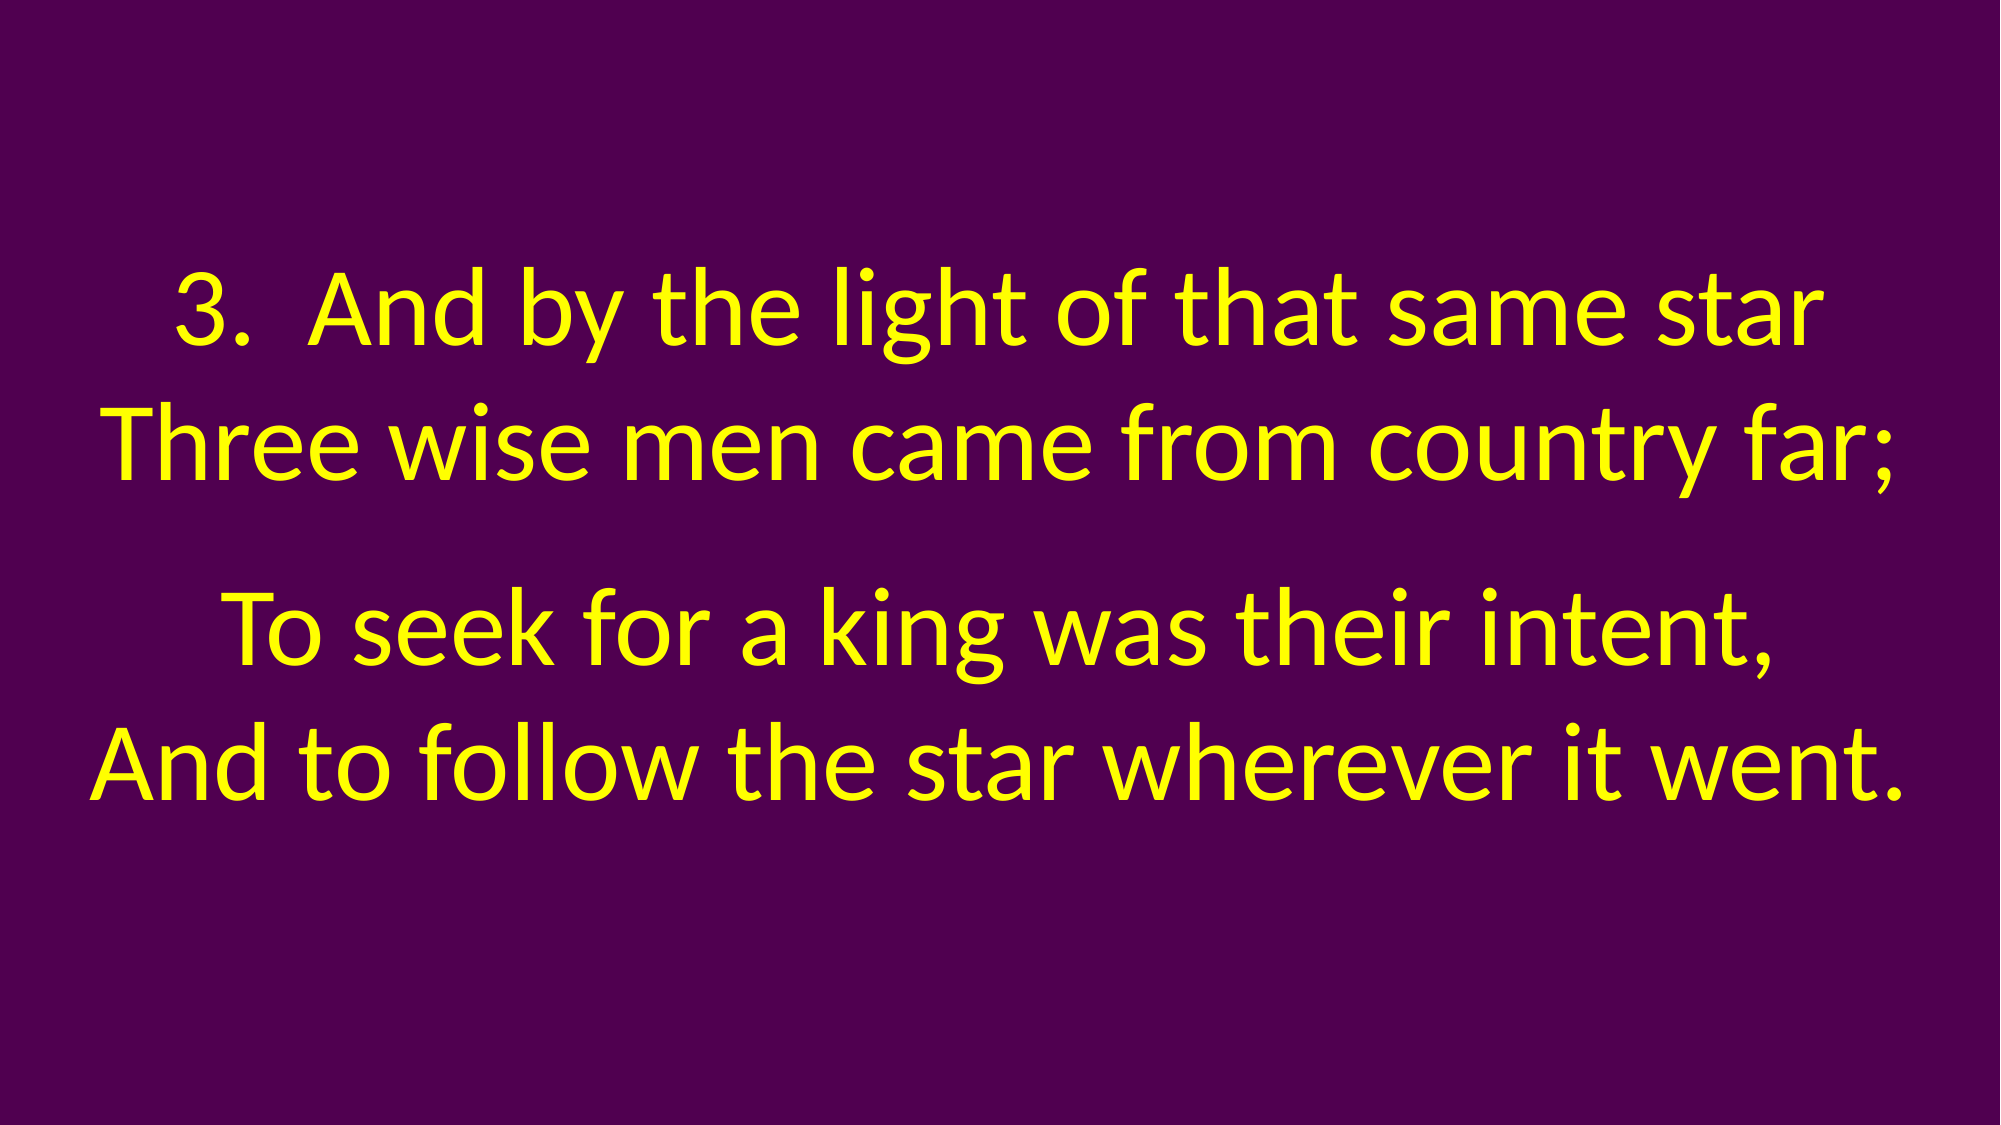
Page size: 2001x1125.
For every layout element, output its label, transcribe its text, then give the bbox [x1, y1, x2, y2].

text_box 3. And by the light of that same star Three wise men came from country far; To seek for a king was their intent, And to follow the star wherever it went. [0, 225, 2000, 831]
